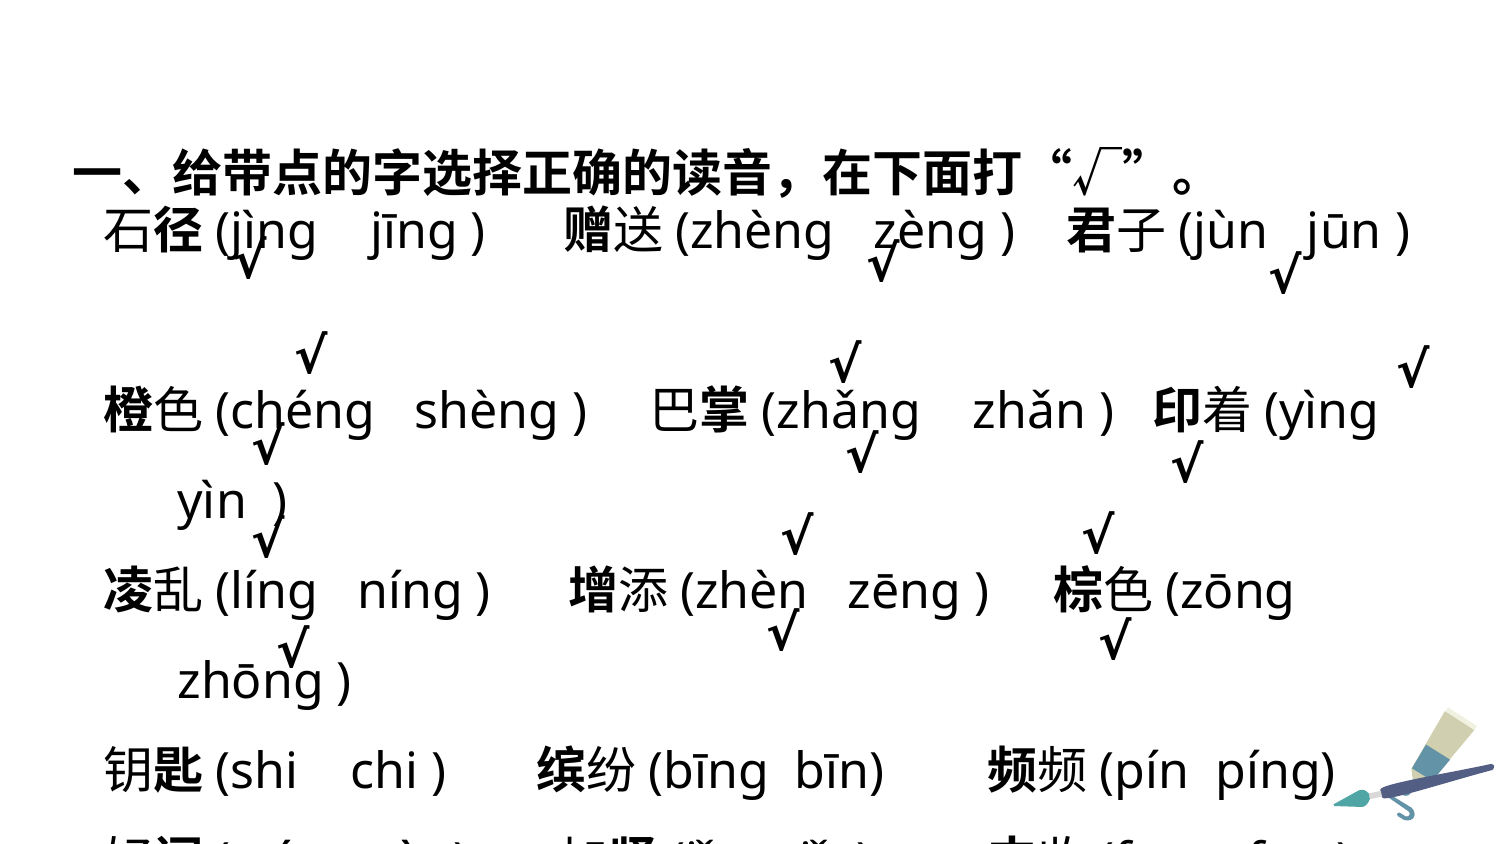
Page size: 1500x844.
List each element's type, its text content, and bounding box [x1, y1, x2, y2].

text_box √ [261, 580, 325, 686]
text_box √ [1253, 206, 1317, 312]
text_box √ [765, 466, 829, 572]
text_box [1358, 708, 1481, 844]
text_box √ [1067, 465, 1130, 571]
text_box √ [1156, 395, 1220, 500]
text_box √ [279, 286, 343, 391]
text_box √ [751, 562, 815, 668]
text_box 石径(jìng jīng ) 赠送(zhèng zèng ) 君子(jùn jūn ) 橙色(chénɡ shènɡ ) 巴掌(zhǎng zhǎn ) 印着(yìng yìn ) 凌乱(líng níng ) 增添(zhèn zēng ) 棕色(zōng zhōng ) 钥匙(shi chi ) 缤纷(bīnɡ bīn) 频频(pín píng) 好闻(wén wèn) 加紧(jǐng jǐn) 丰收(fēng fēn ) [88, 160, 1500, 844]
text_box √ [852, 209, 916, 300]
text_box √ [1083, 571, 1147, 677]
text_box √ [236, 483, 300, 576]
text_box √ [830, 385, 894, 490]
text_box √ [236, 377, 300, 483]
text_box √ [1382, 300, 1446, 406]
text_box √ [813, 294, 877, 400]
text_box √ [218, 209, 282, 296]
text_box 一、给带点的字选择正确的读音，在下面打“√”。 [57, 103, 1233, 209]
